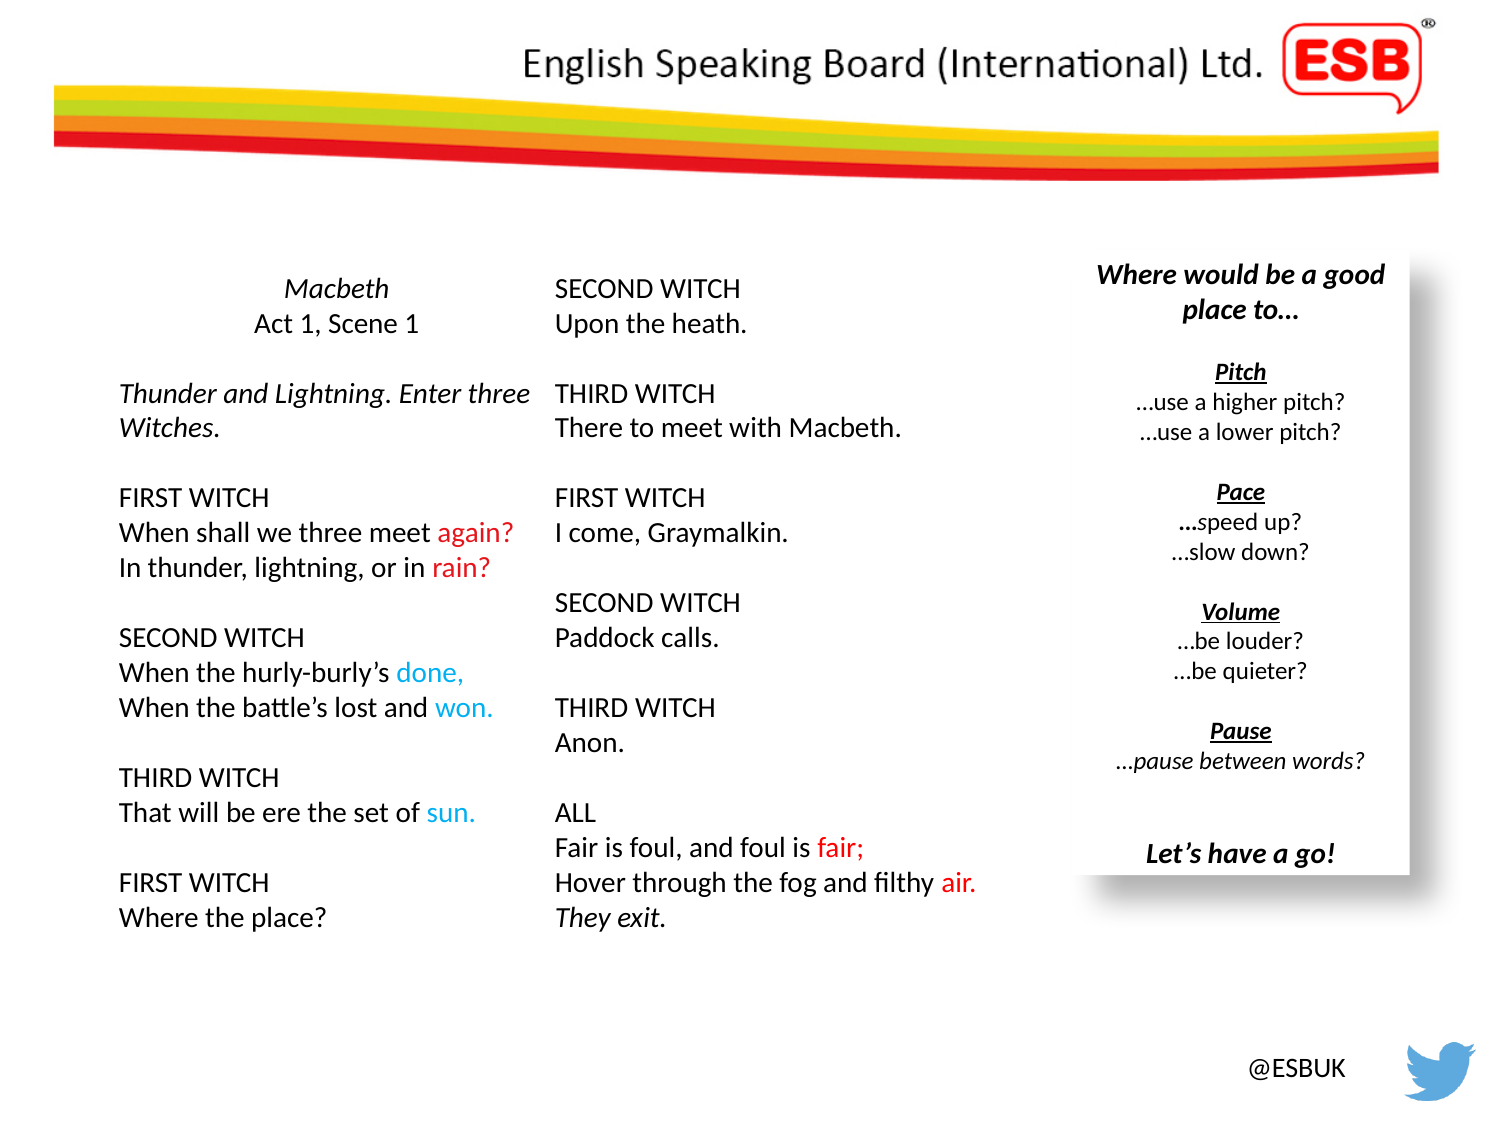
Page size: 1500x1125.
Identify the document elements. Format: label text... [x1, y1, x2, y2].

picture [1404, 1042, 1476, 1101]
slide_number Where would be a good place to… Pitch …use a higher pitch? …use a lower pitch? Pace …speed up? …slow down? Volume …be louder? …be quieter? Pause …pause between words? Let’s have a go! [1071, 249, 1411, 876]
picture [0, 0, 1500, 189]
text_box Macbeth Act 1, Scene 1 Thunder and Lightning. Enter three Witches. FIRST WITCH When shall we three meet again? In thunder, lightning, or in rain? SECOND WITCH When the hurly-burly’s done, When the battle’s lost and won. THIRD WITCH That will be ere the set of sun. FIRST WITCH Where the place? SECOND WITCH Upon the heath. THIRD WITCH There to meet with Macbeth. FIRST WITCH I come, Graymalkin. SECOND WITCH Paddock calls. THIRD WITCH Anon. ALL Fair is foul, and foul is fair; Hover through the fog and filthy air. They exit. [103, 261, 1006, 876]
